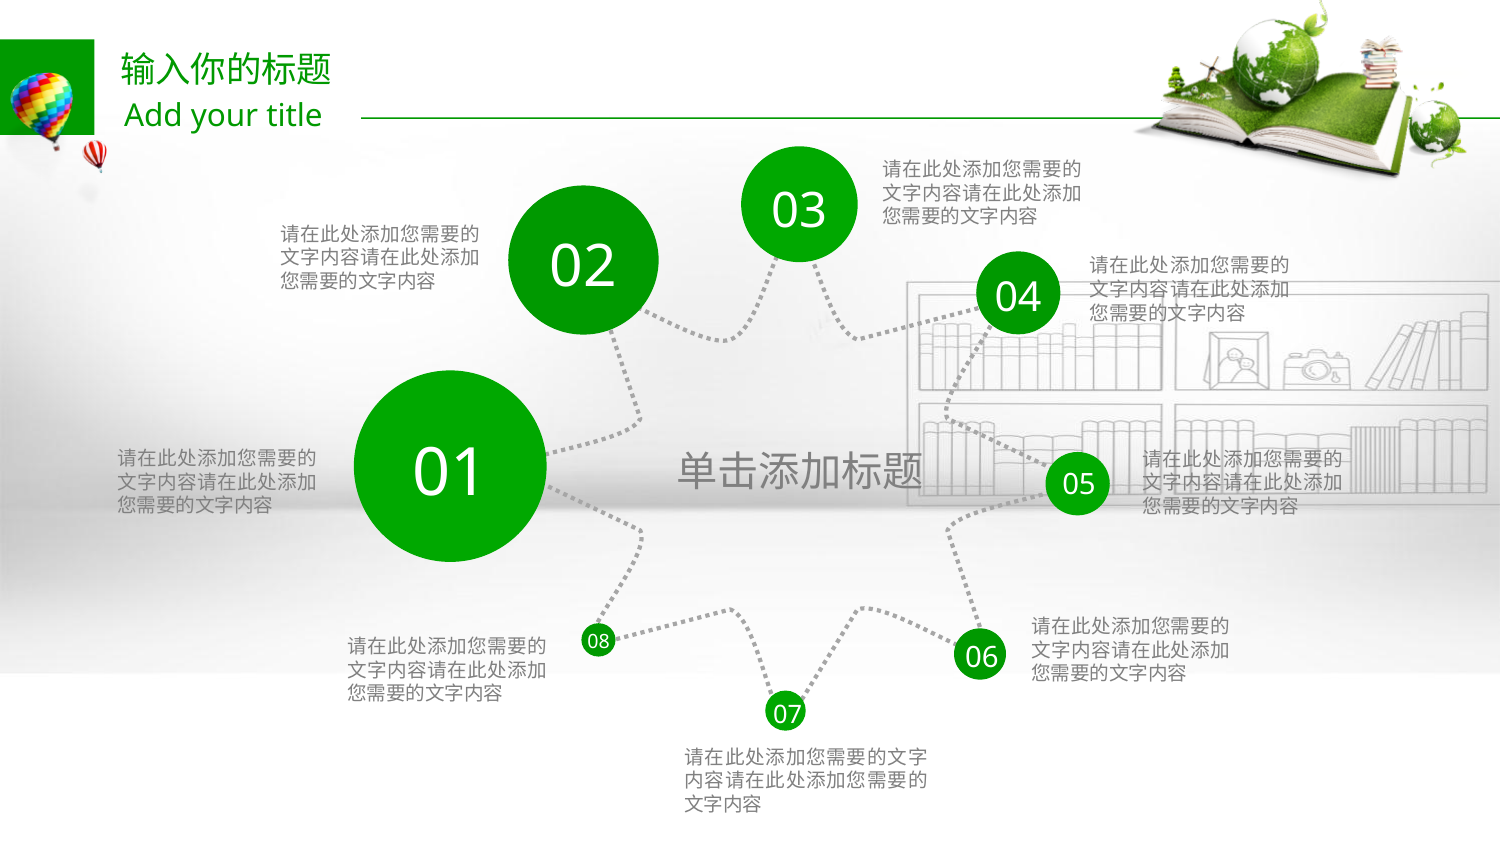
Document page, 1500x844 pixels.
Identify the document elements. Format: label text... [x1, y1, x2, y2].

text_box [552, 270, 1035, 688]
text_box 请在此处添加您需要的文字内容请在此处添加您需要的文字内容 [102, 438, 332, 525]
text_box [751, 690, 824, 737]
text_box 请在此处添加您需要的文字内容请在此处添加您需要的文字内容 [332, 626, 562, 712]
text_box 请在此处添加您需要的文字内容请在此处添加您需要的文字内容 [1127, 439, 1358, 525]
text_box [507, 185, 659, 335]
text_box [1040, 451, 1118, 516]
text_box 单击添加标题 [627, 447, 973, 503]
text_box 请在此处添加您需要的文字内容请在此处添加您需要的文字内容 [265, 214, 495, 300]
text_box 请在此处添加您需要的文字内容请在此处添加您需要的文字内容 [867, 149, 1097, 259]
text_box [961, 251, 1075, 335]
text_box 请在此处添加您需要的文字内容请在此处添加您需要的文字内容 [669, 737, 943, 844]
picture [0, 0, 1500, 844]
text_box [947, 628, 1017, 682]
text_box 请在此处添加您需要的文字内容请在此处添加您需要的文字内容 [1016, 606, 1246, 693]
text_box 请在此处添加您需要的文字内容请在此处添加您需要的文字内容 [1074, 245, 1305, 332]
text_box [740, 146, 858, 263]
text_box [353, 370, 547, 563]
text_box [570, 622, 628, 661]
